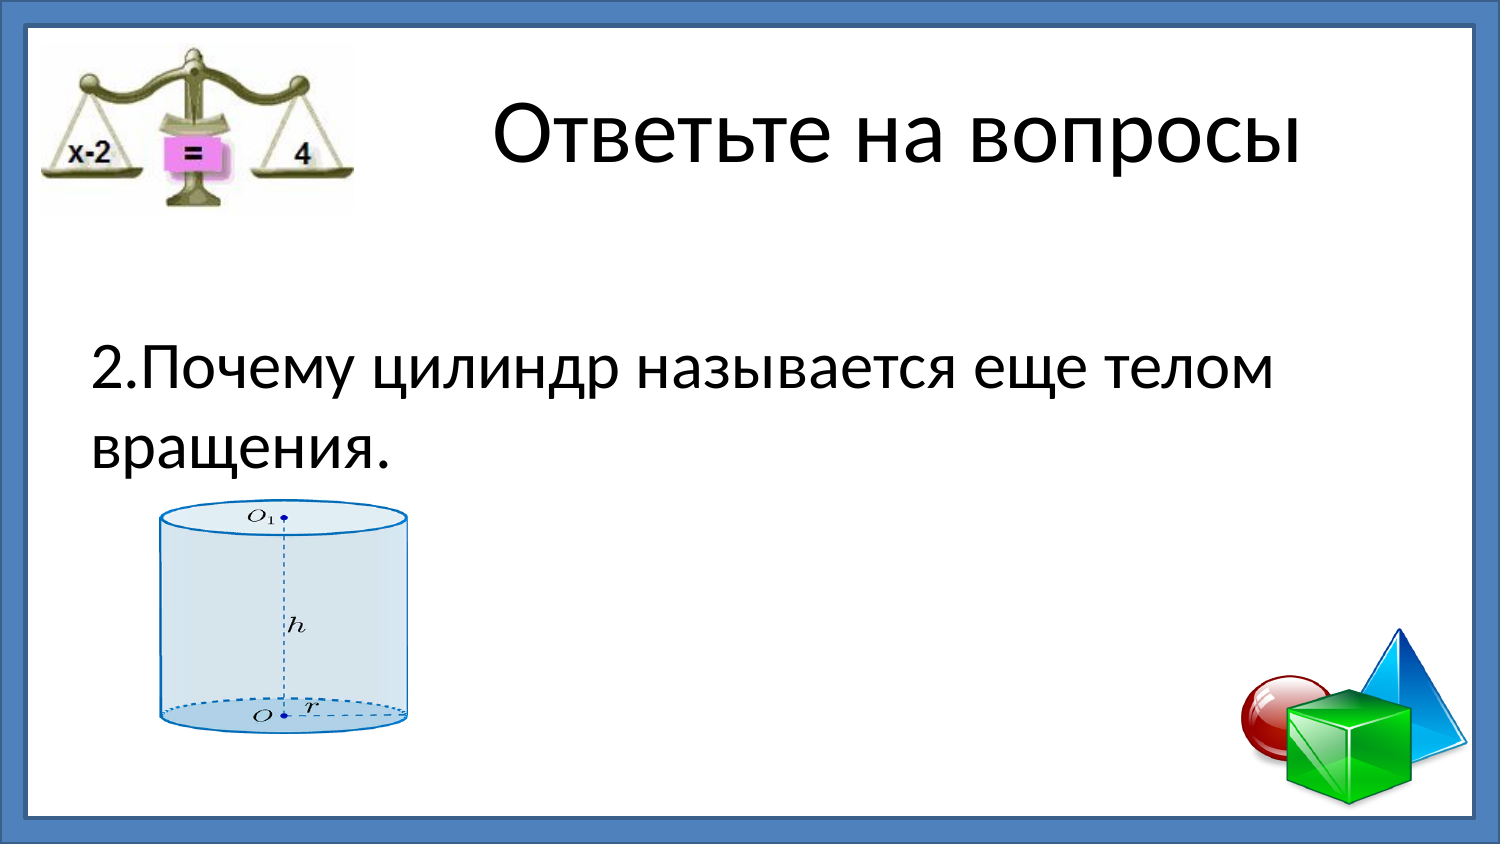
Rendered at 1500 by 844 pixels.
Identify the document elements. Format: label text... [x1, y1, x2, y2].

picture [159, 499, 408, 734]
picture [1234, 610, 1471, 817]
picture [41, 43, 354, 215]
list 2.Почему цилиндр называется еще телом вращения. [75, 221, 1425, 778]
title Ответьте на вопросы [371, 55, 1425, 197]
